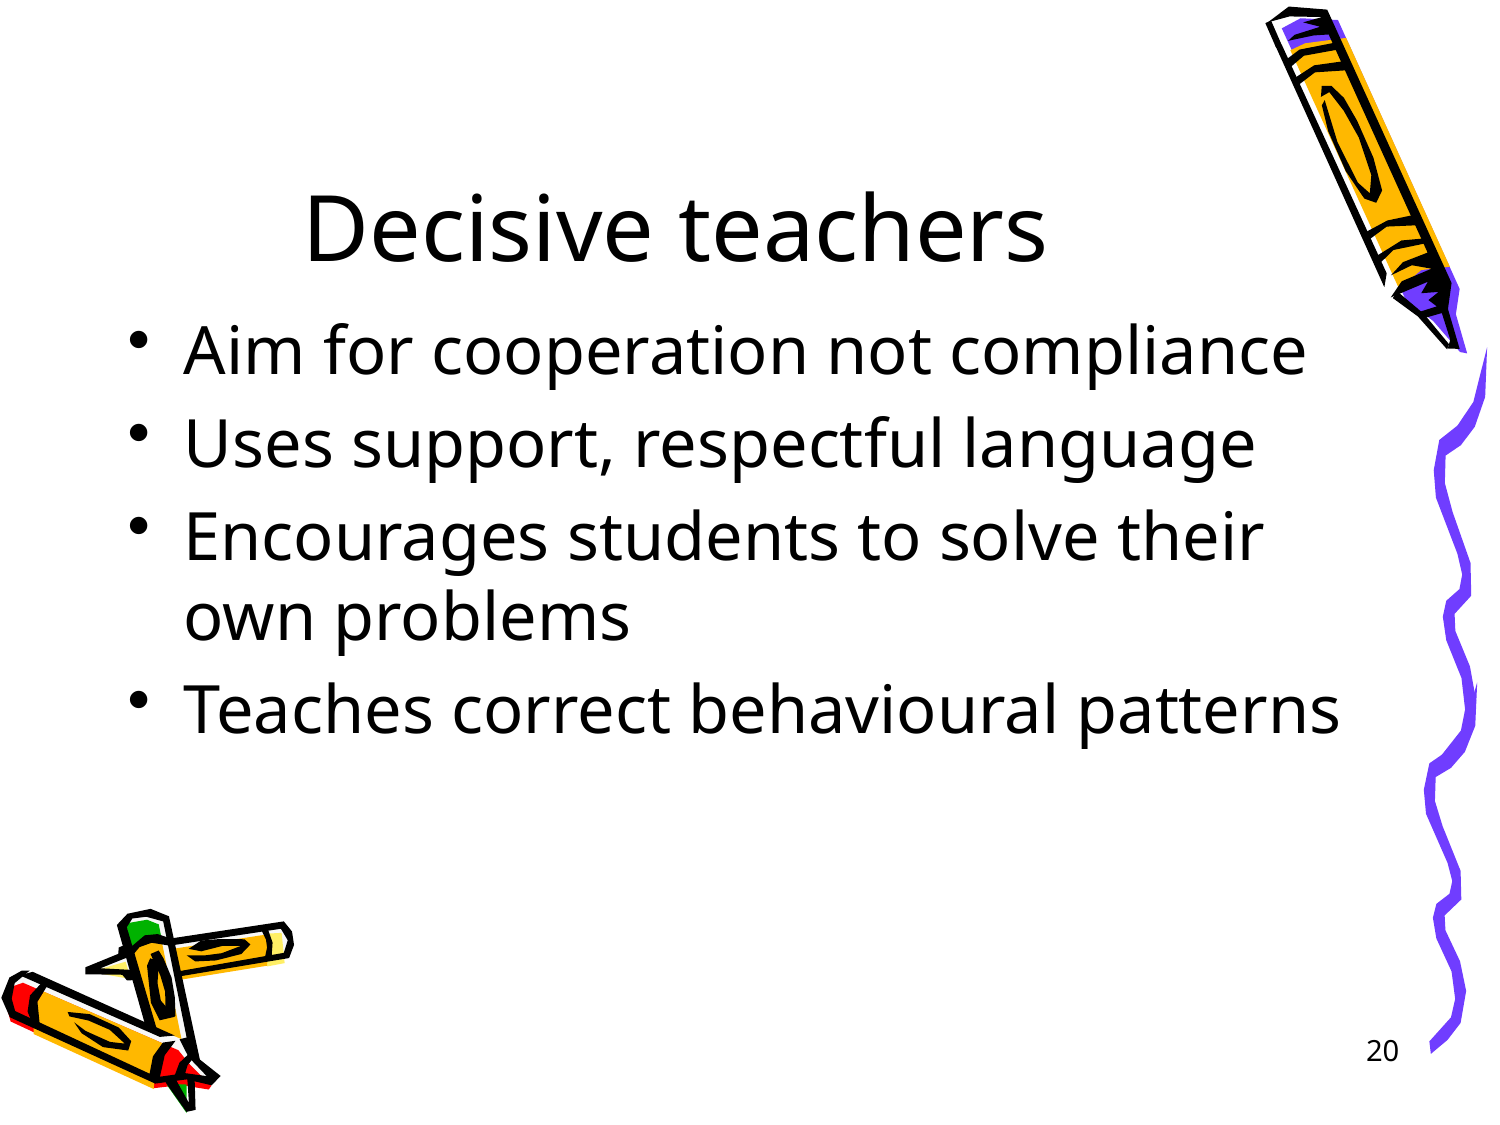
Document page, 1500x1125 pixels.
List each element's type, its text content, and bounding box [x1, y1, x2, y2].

list Aim for cooperation not compliance Uses support, respectful language Encourages students to solve their own problems Teaches correct behavioural patterns [112, 299, 1376, 901]
slide_number 20 [1101, 1024, 1415, 1101]
title Decisive teachers [112, 24, 1240, 288]
